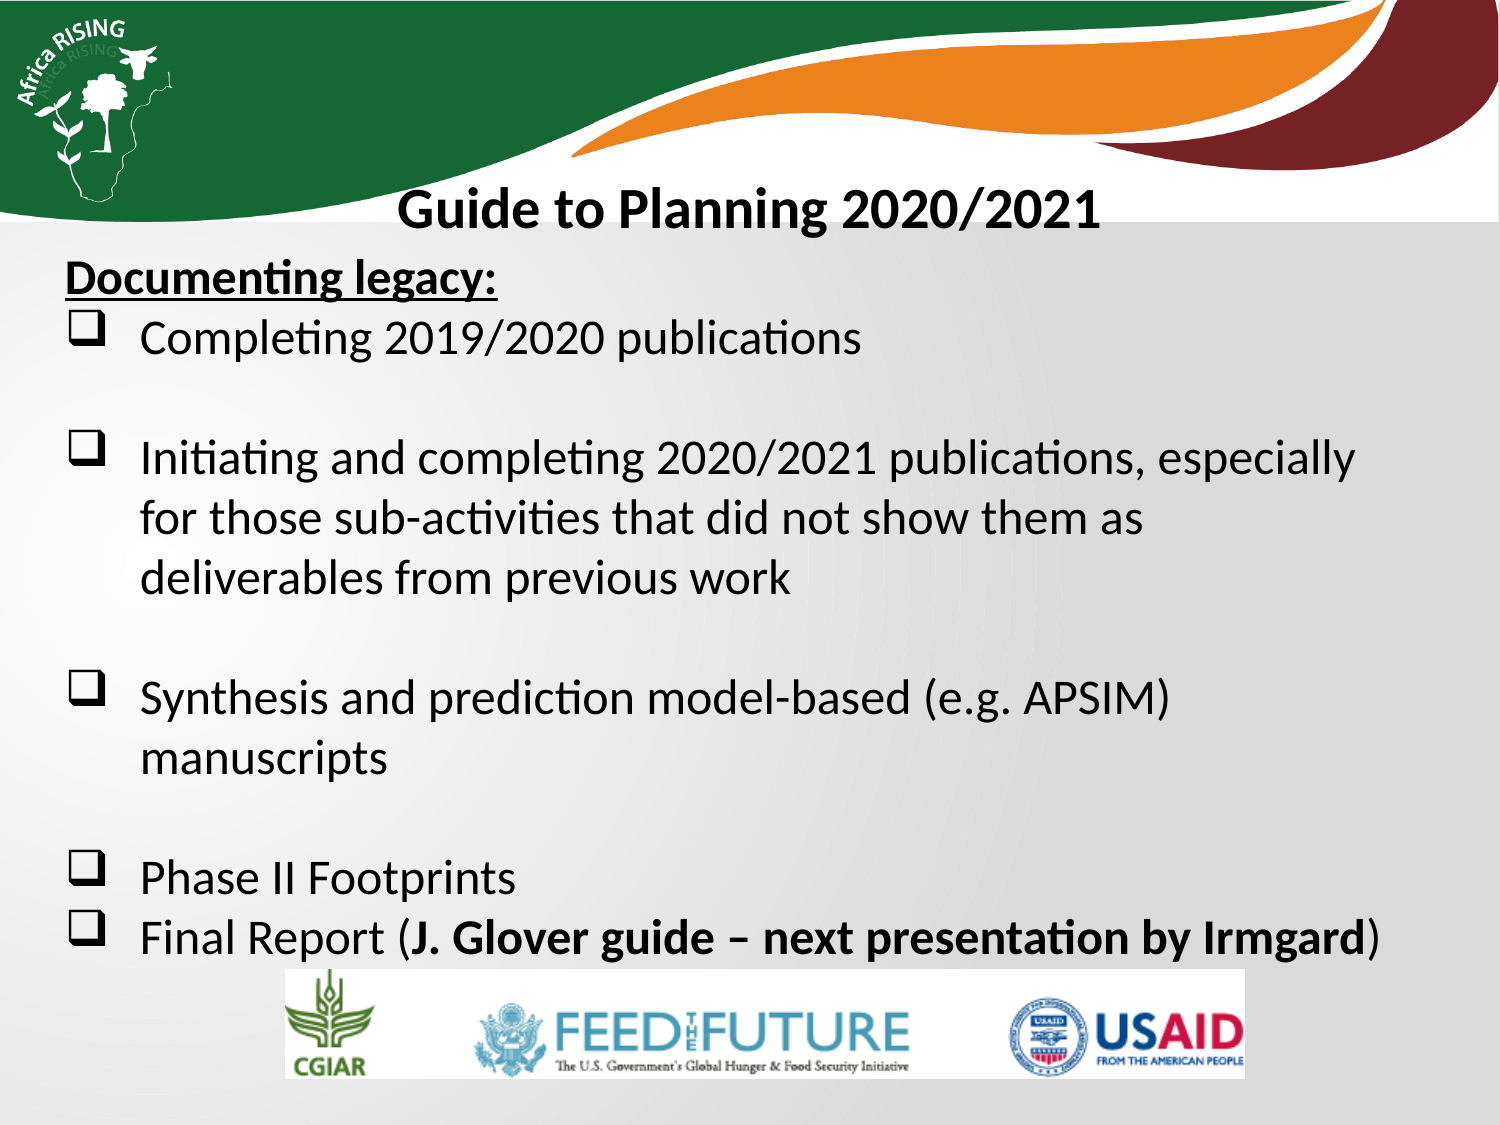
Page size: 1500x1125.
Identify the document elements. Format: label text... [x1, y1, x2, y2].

text_box Documenting legacy: Completing 2019/2020 publications Initiating and completing 2020/2021 publications, especially for those sub-activities that did not show them as deliverables from previous work Synthesis and prediction model-based (e.g. APSIM) manuscripts Phase II Footprints Final Report (J. Glover guide – next presentation by Irmgard) [49, 237, 1400, 1033]
picture [285, 1033, 1245, 1079]
text_box Guide to Planning 2020/2021 [0, 162, 1500, 248]
picture [0, 0, 1499, 162]
